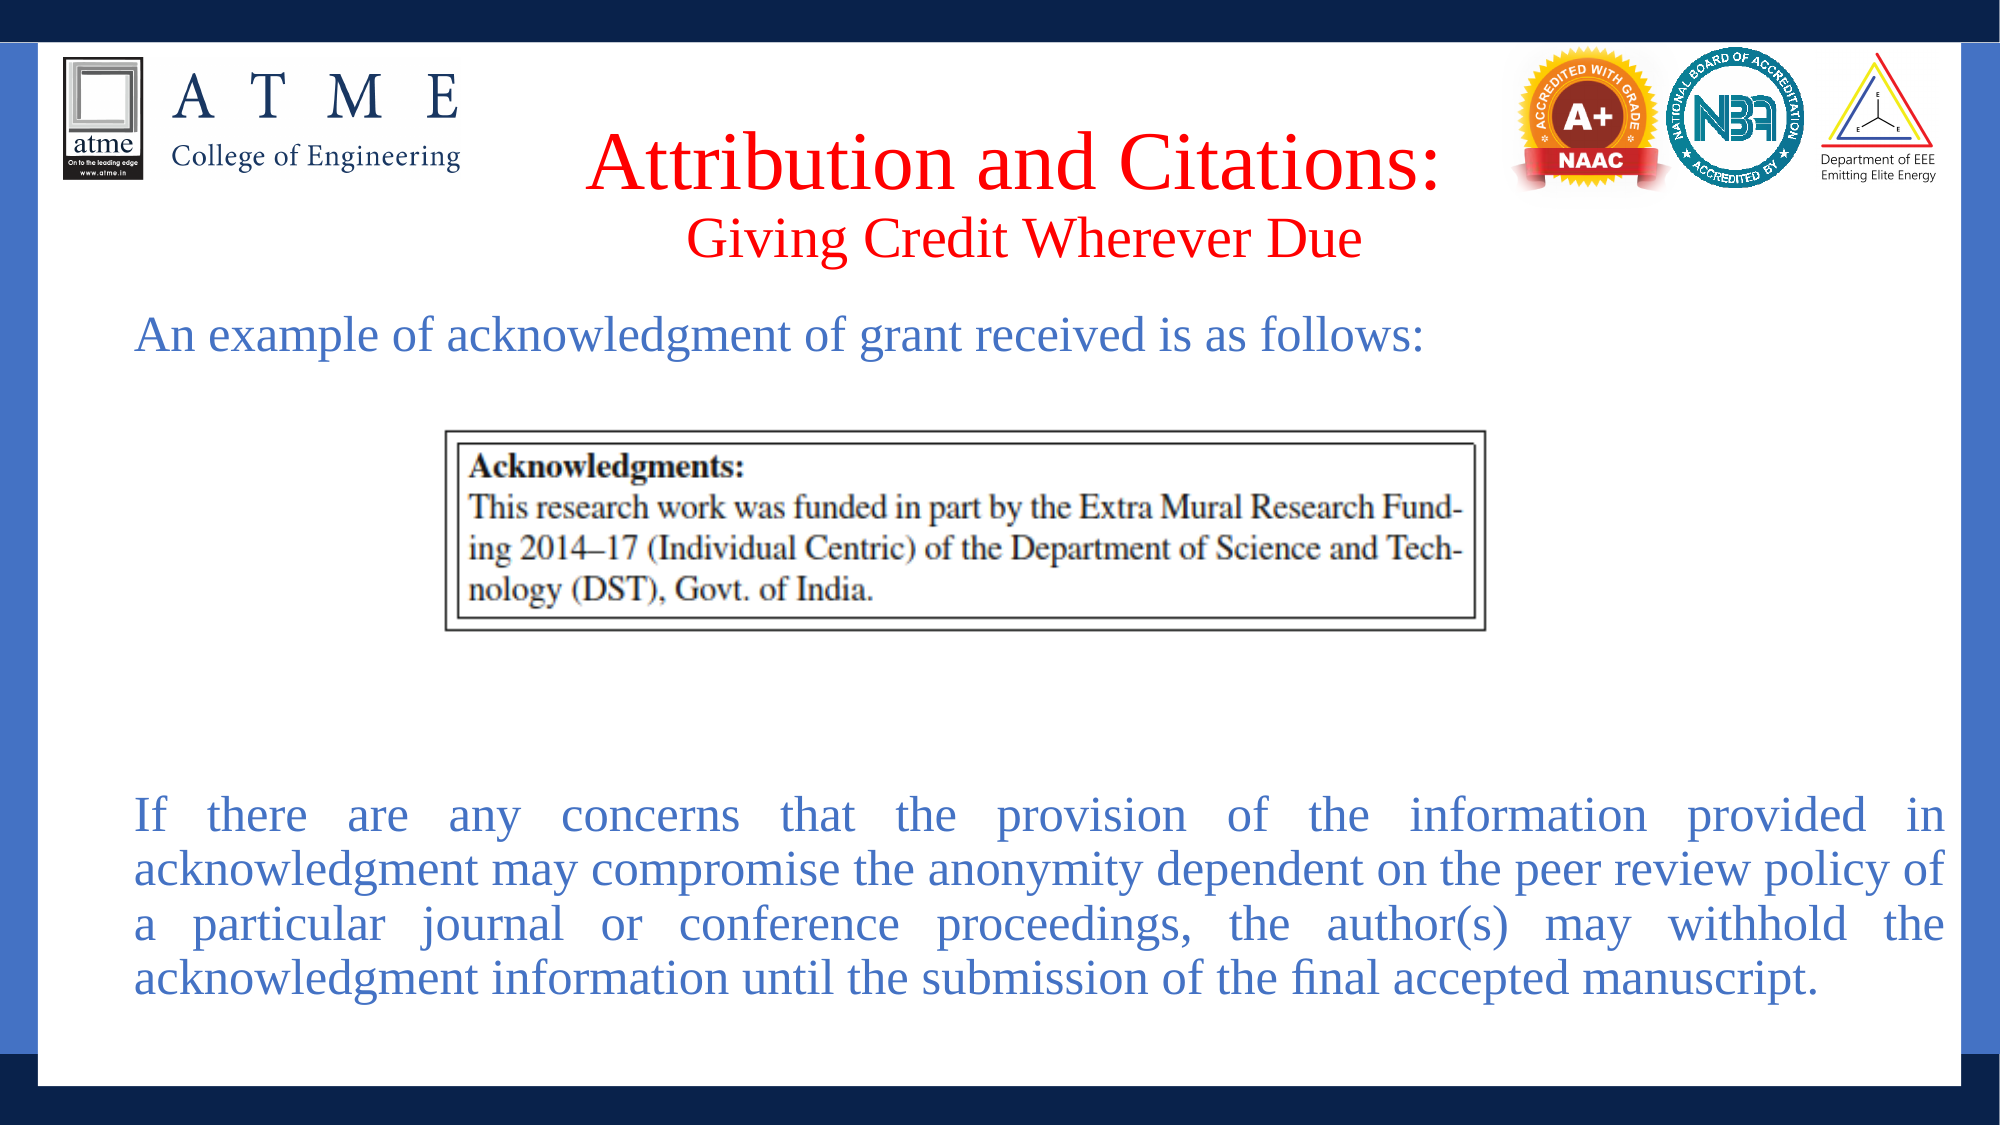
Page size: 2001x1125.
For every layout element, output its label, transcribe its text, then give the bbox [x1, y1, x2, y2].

title Attribution and Citations: Giving Credit Wherever Due [350, 99, 1700, 288]
picture [0, 0, 2000, 43]
picture [63, 57, 461, 180]
picture [427, 398, 1503, 645]
picture [1666, 47, 1804, 188]
list An example of acknowledgment of grant received is as follows: If there are any concerns that the provision of the information provided in acknowledgment may compromise the anonymity dependent on the peer review policy of a particular journal or conference proceedings, the author(s) may withhold the acknowledgment information until the submission of the ﬁnal accepted manuscript. [118, 299, 1963, 1025]
picture [1815, 49, 1939, 184]
picture [1531, 60, 1651, 99]
picture [0, 1054, 2000, 1125]
